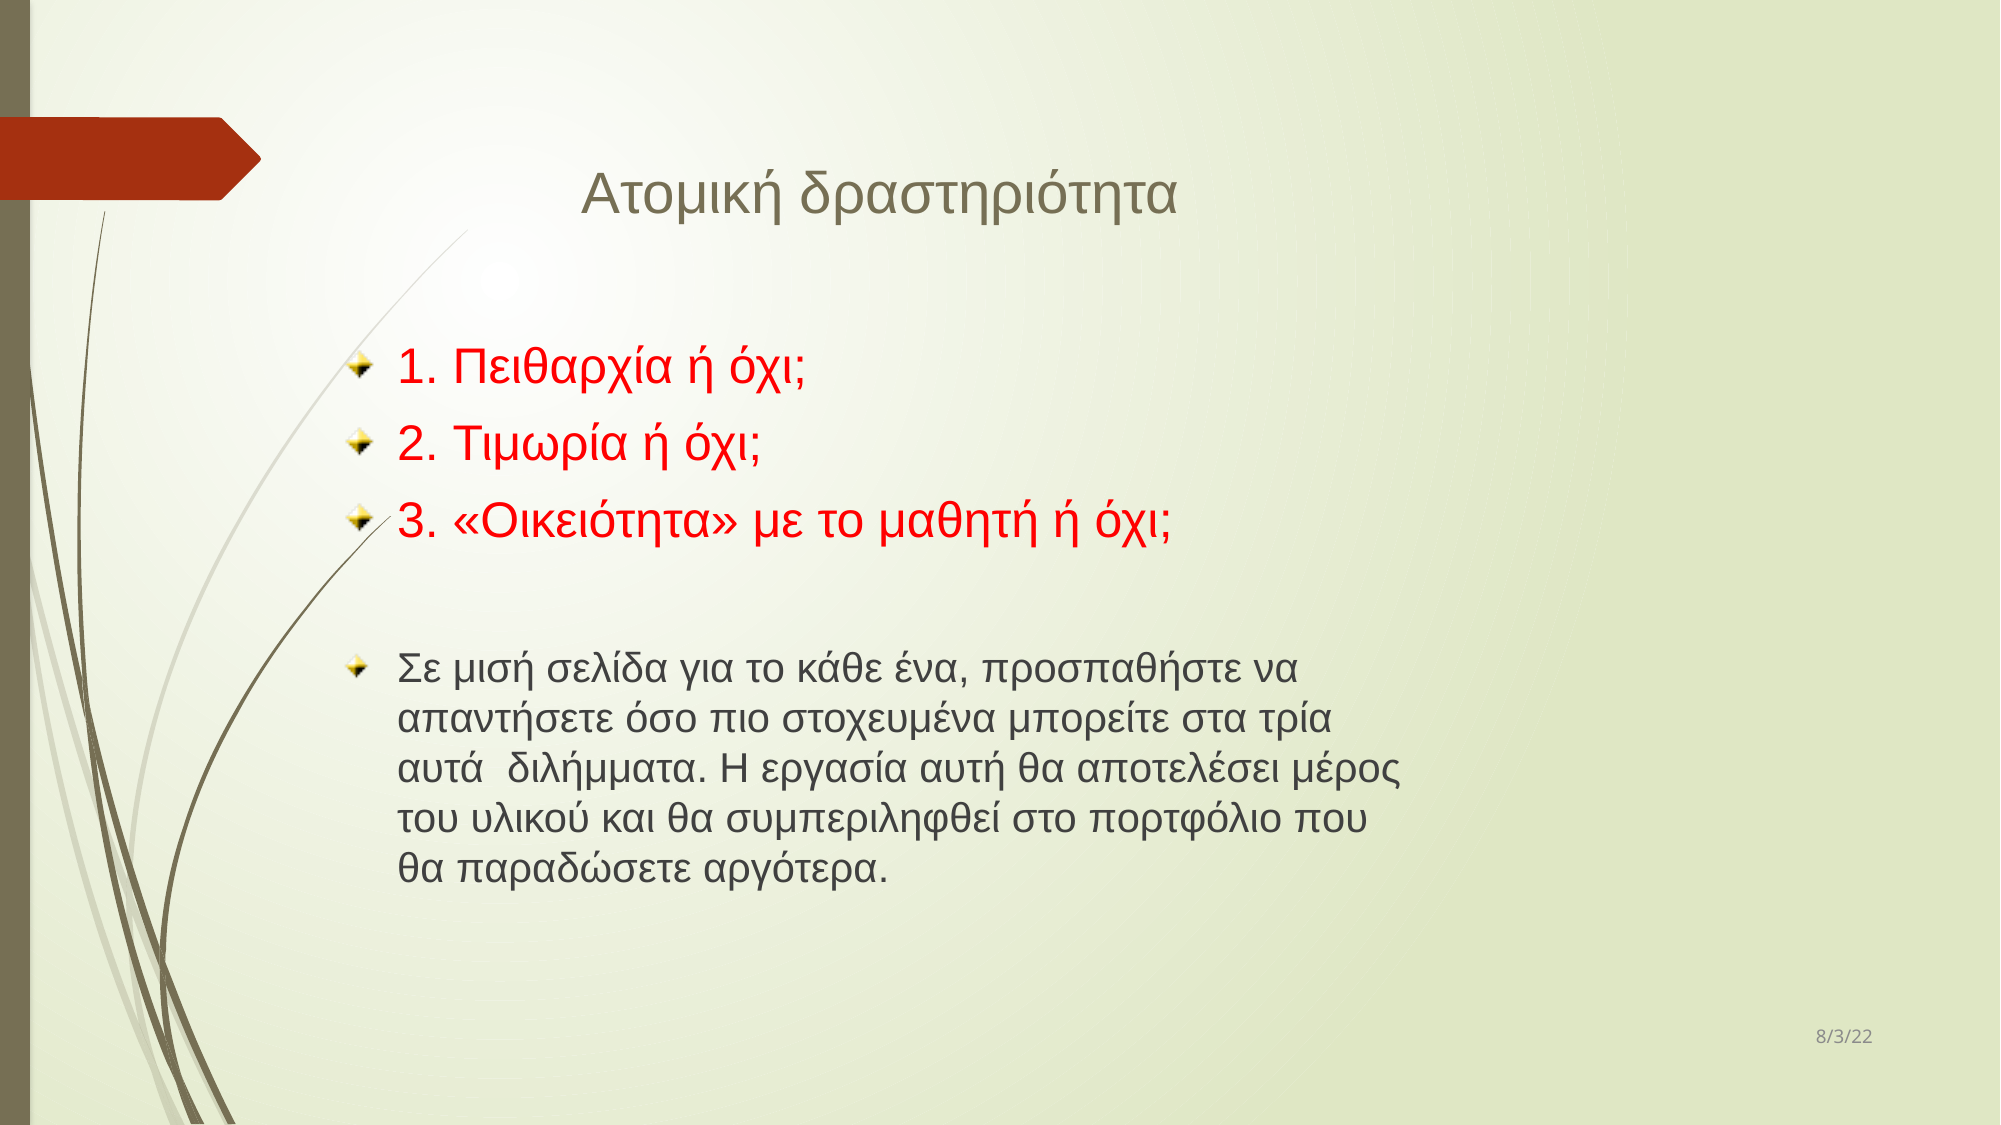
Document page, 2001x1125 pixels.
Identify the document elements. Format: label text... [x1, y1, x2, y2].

picture [341, 499, 377, 535]
picture [341, 650, 371, 681]
list 1. Πειθαρχία ή όχι; 2. Τιμωρία ή όχι; 3. «Οικειότητα» με το μαθητή ή όχι; Σε μισή σελίδα για το κάθε ένα, προσπαθήστε να απαντήσετε όσο πιο στοχευμένα μπορείτε στα τρία αυτά διλήμματα. Η εργασία αυτή θα αποτελέσει μέρος του υλικού και θα συμπεριληφθεί στο πορτφόλιο που θα παραδώσετε αργότερα. [326, 326, 1437, 992]
picture [341, 346, 377, 382]
picture [341, 423, 377, 459]
title Ατομική δραστηριότητα [324, 73, 1437, 233]
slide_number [1699, 1005, 1888, 1067]
